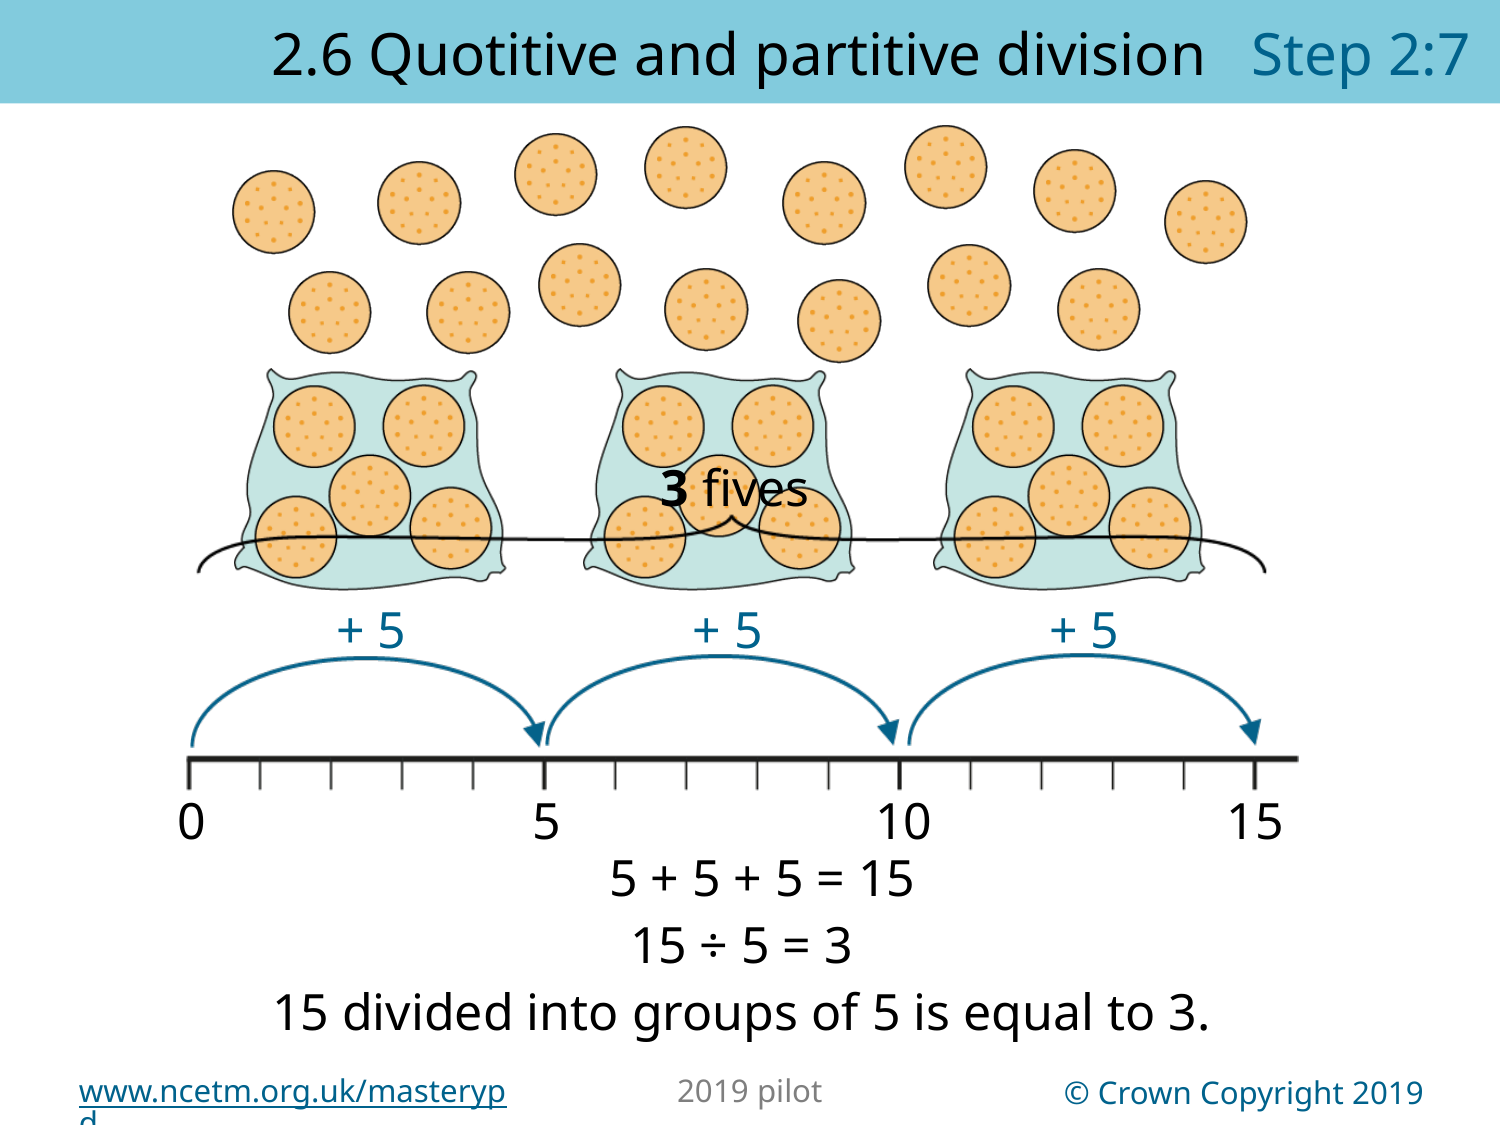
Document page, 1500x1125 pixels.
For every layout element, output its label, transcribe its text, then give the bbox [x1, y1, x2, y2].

picture [1164, 179, 1248, 265]
list 2.6 Quotitive and partitive division Step 2:7 [0, 0, 1500, 104]
picture [664, 266, 749, 352]
picture [1057, 266, 1142, 352]
picture [186, 368, 1306, 605]
text_box + 5 [677, 611, 778, 651]
picture [643, 125, 728, 211]
picture [377, 160, 462, 246]
picture [904, 124, 989, 210]
text_box 5 [500, 811, 594, 857]
picture [797, 278, 882, 364]
text_box 5 + 5 + 5 = 15 [594, 839, 931, 914]
picture [513, 131, 598, 217]
text_box 0 [145, 782, 239, 857]
picture [906, 652, 1262, 746]
picture [537, 242, 622, 328]
picture [177, 755, 1299, 802]
picture [782, 160, 867, 246]
picture [190, 653, 900, 748]
picture [426, 269, 511, 355]
text_box + 5 [321, 611, 421, 653]
text_box + 5 [1034, 611, 1134, 651]
picture [927, 243, 1012, 329]
text_box 15 [1208, 806, 1302, 857]
picture [232, 169, 317, 255]
text_box 10 [860, 811, 954, 857]
text_box 15 ÷ 5 = 3 [615, 906, 868, 973]
picture [1033, 148, 1117, 234]
picture [287, 269, 372, 355]
text_box 15 divided into groups of 5 is equal to 3. [257, 973, 1226, 1049]
